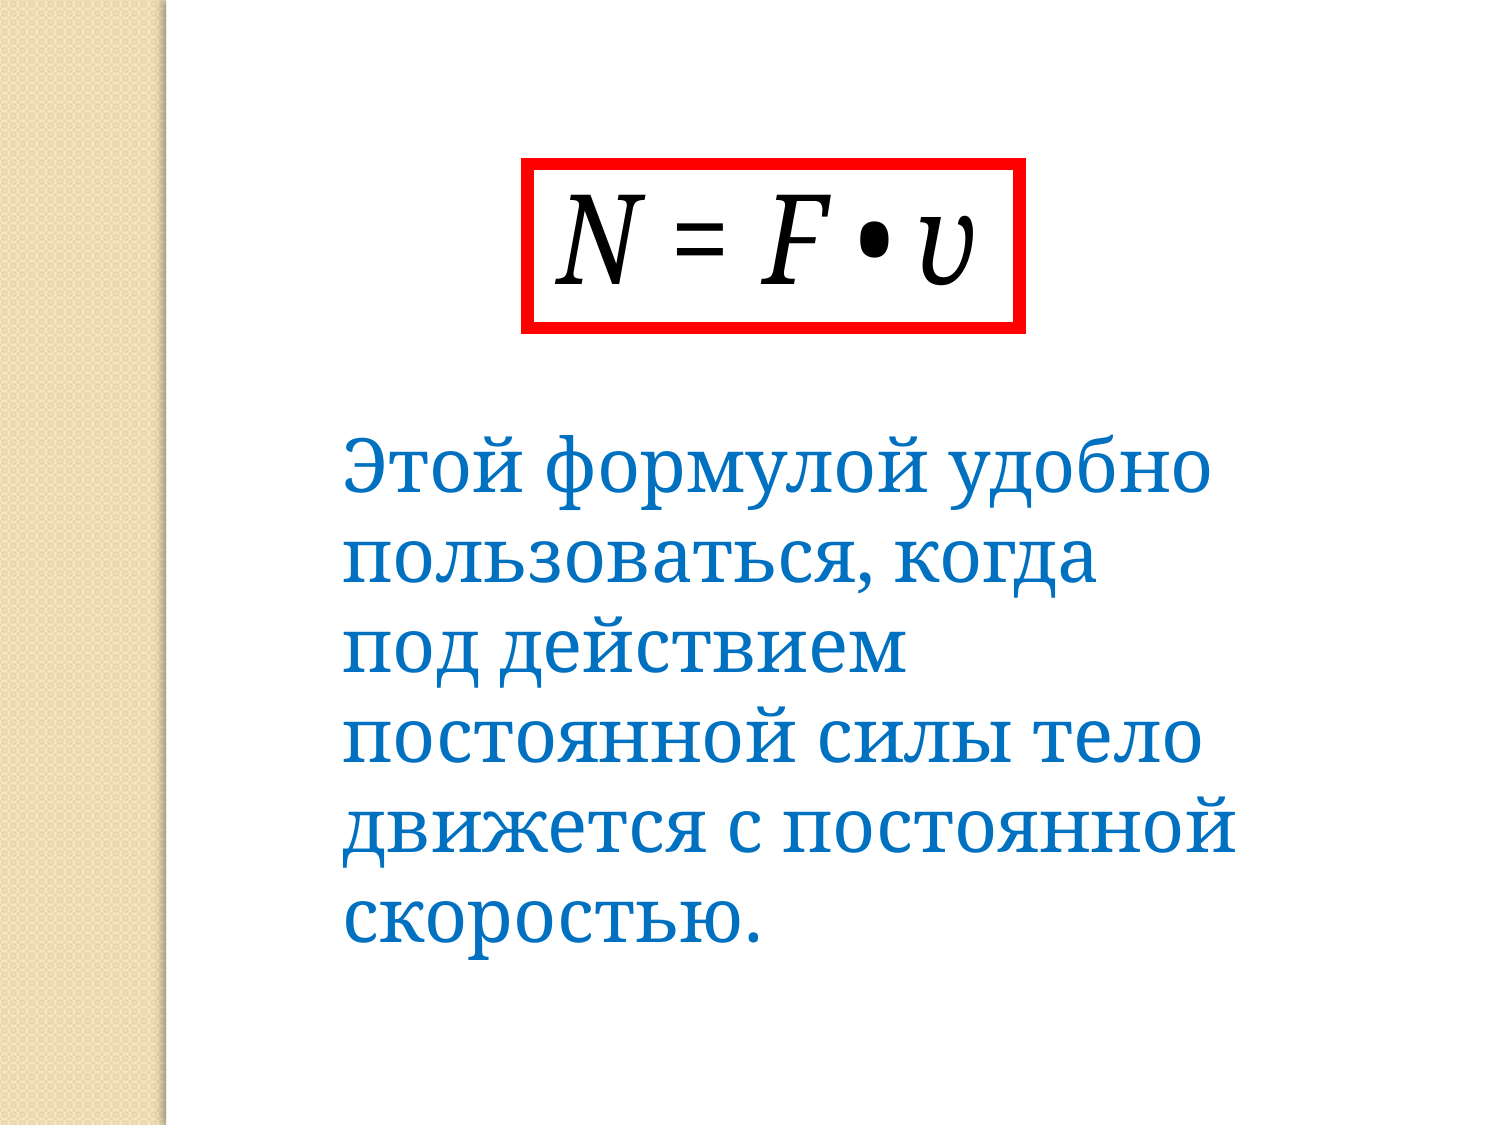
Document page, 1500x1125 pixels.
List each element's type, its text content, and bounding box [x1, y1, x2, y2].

text_box Этой формулой удобно пользоваться, когда под действием постоянной силы тело движется с постоянной скоростью. [328, 410, 1278, 965]
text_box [526, 163, 1020, 329]
